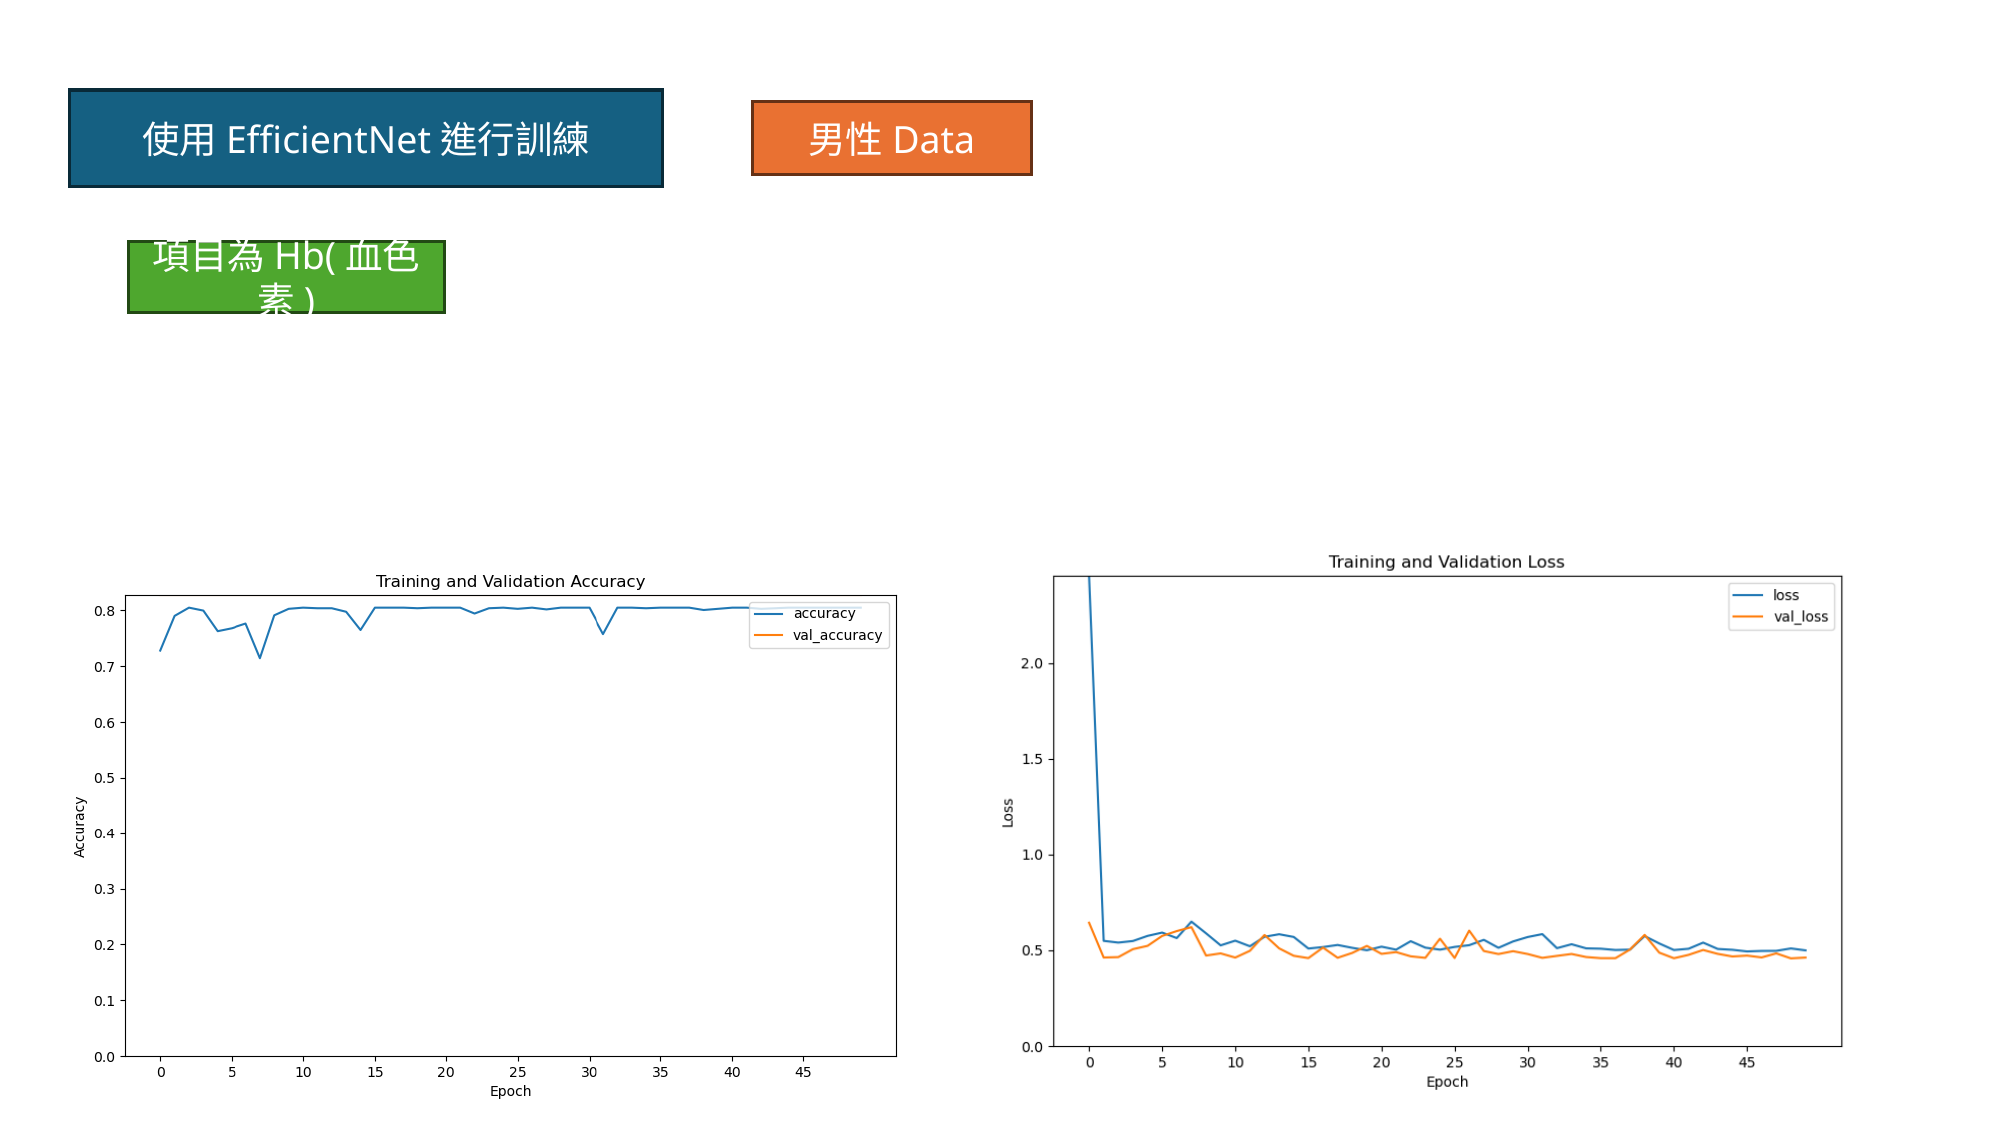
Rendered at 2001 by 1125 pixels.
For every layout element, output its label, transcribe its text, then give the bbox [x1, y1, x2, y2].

text_box 使用EfficientNet進行訓練 [68, 88, 664, 188]
picture [977, 531, 1881, 1101]
text_box 項目為Hb(血色素) [127, 240, 446, 314]
text_box 男性Data [751, 100, 1033, 176]
picture [54, 561, 958, 1101]
